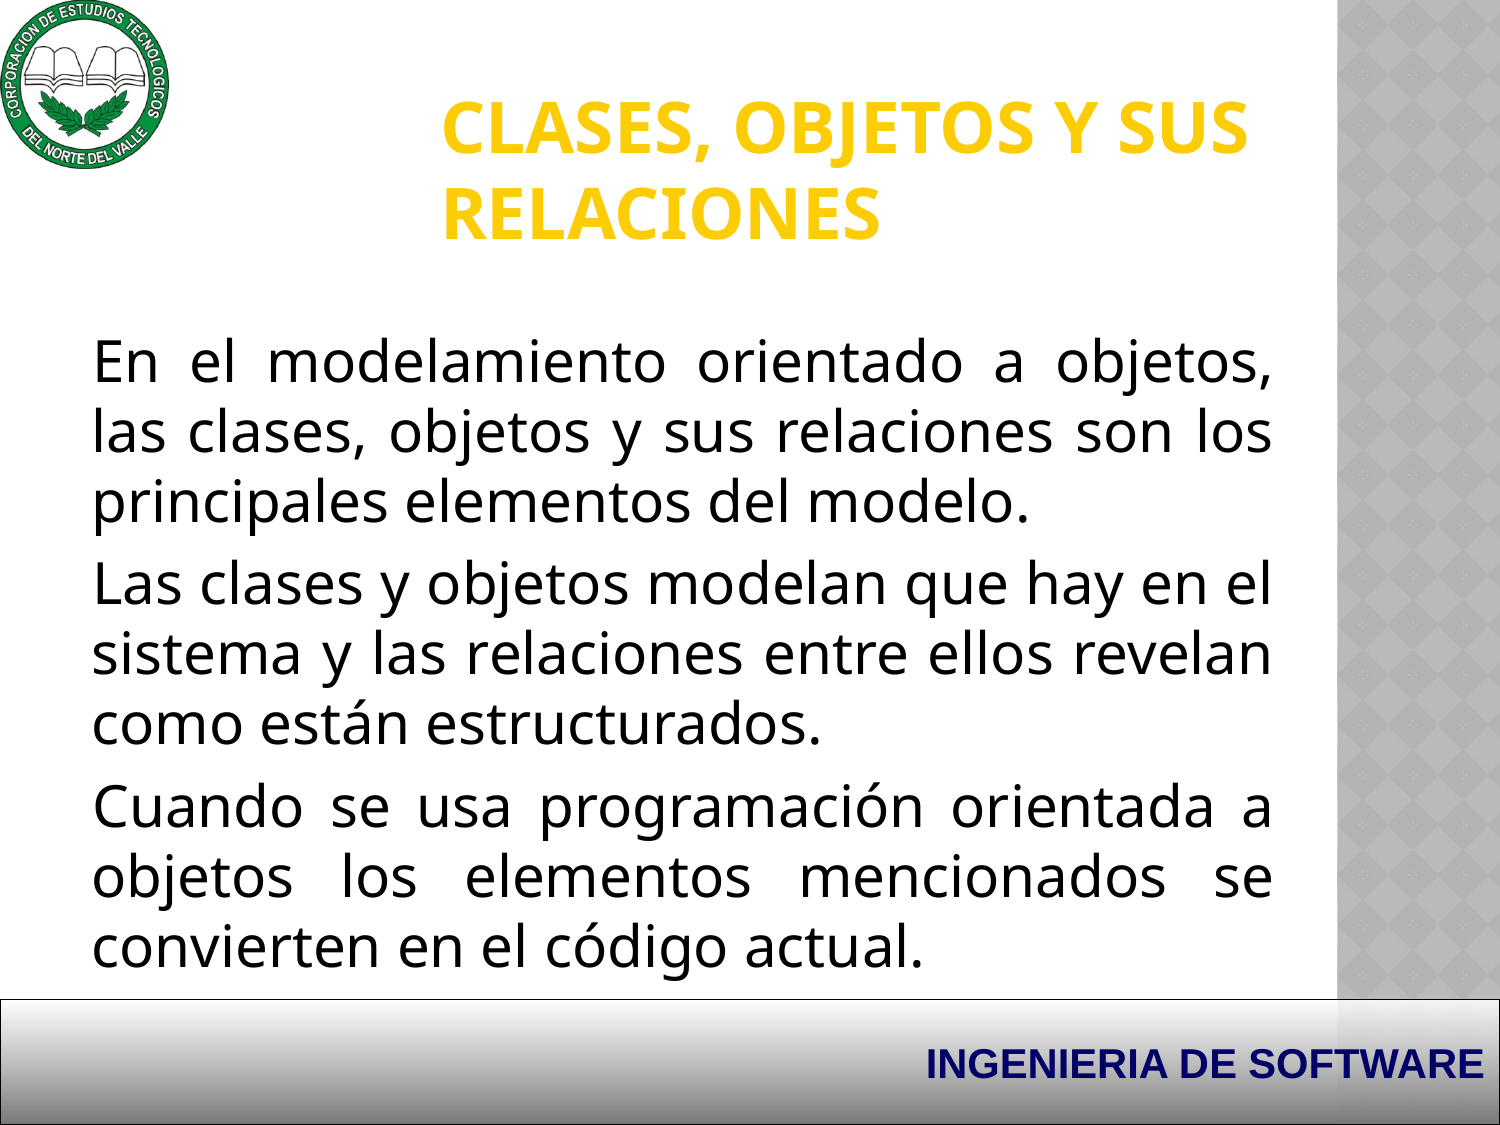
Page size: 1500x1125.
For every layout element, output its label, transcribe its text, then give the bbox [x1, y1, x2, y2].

title Clases, objetos y sus relaciones [425, 75, 1350, 263]
list En el modelamiento orientado a objetos, las clases, objetos y sus relaciones son los principales elementos del modelo. Las clases y objetos modelan que hay en el sistema y las relaciones entre ellos revelan como están estructurados. Cuando se usa programación orientada a objetos los elementos mencionados se convierten en el código actual. [14, 316, 1289, 1054]
picture [0, 0, 169, 169]
